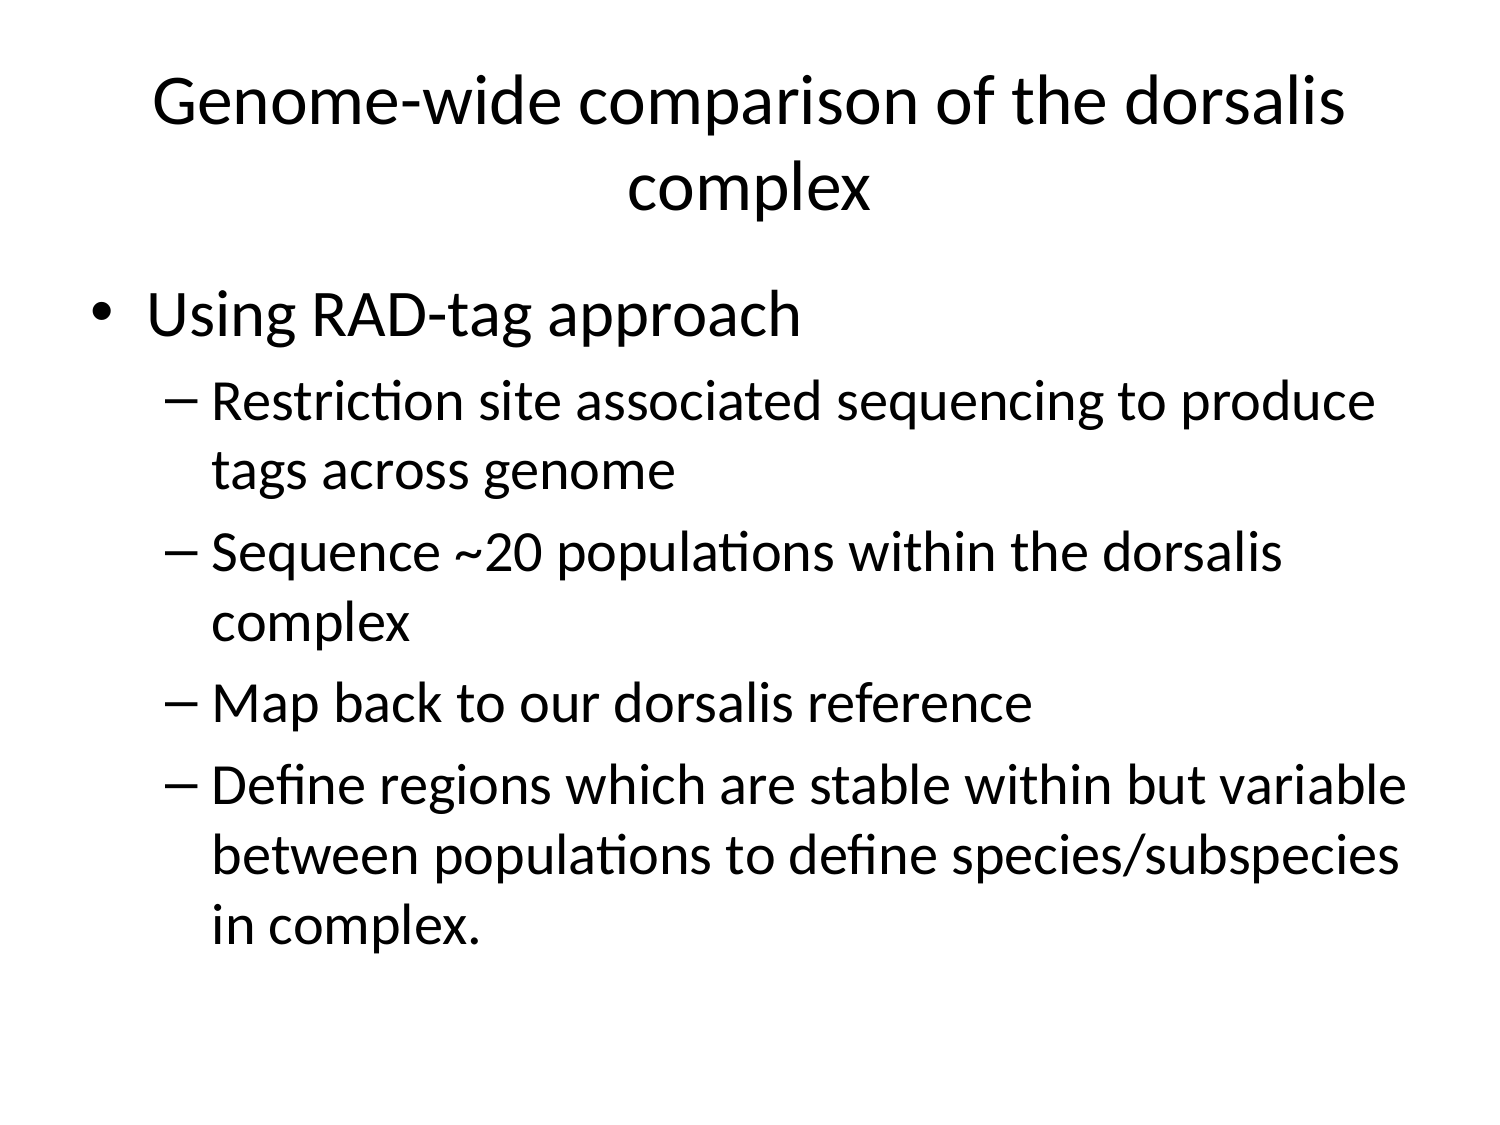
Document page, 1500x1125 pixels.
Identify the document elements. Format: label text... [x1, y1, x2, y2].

title Genome-wide comparison of the dorsalis complex [74, 44, 1426, 233]
list Using RAD-tag approach Restriction site associated sequencing to produce tags across genome Sequence ~20 populations within the dorsalis complex Map back to our dorsalis reference Define regions which are stable within but variable between populations to define species/subspecies in complex. [74, 262, 1426, 1006]
